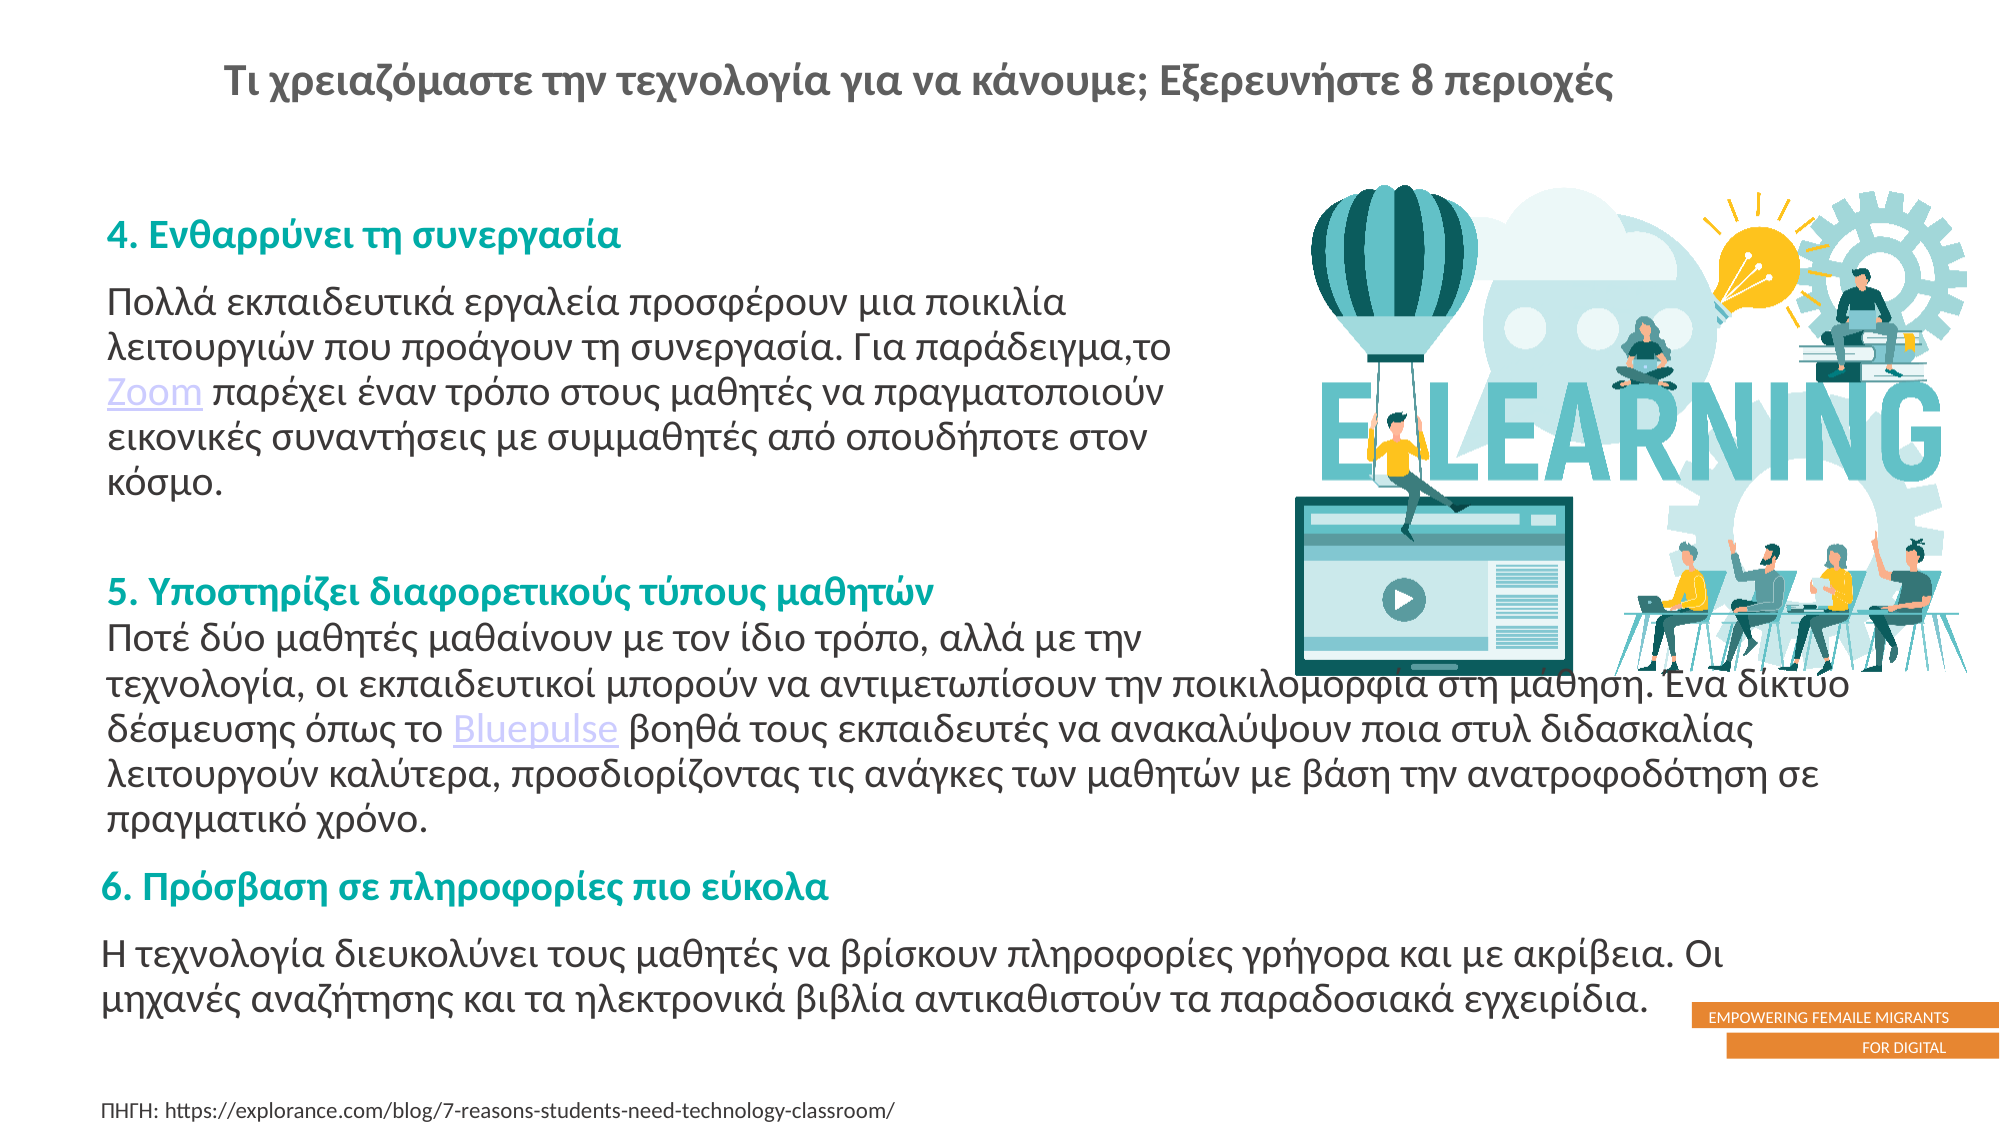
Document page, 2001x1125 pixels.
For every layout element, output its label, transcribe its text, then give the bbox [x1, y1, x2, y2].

picture [1227, 127, 1979, 734]
text_box Τι χρειαζόμαστε την τεχνολογία για να κάνουμε; Εξερευνήστε 8 περιοχές [209, 48, 1948, 205]
text_box 6. Πρόσβαση σε πληροφορίες πιο εύκολα Η τεχνολογία διευκολύνει τους μαθητές να βρίσκουν πληροφορίες γρήγορα και με ακρίβεια. Οι μηχανές αναζήτησης και τα ηλεκτρονικά βιβλία αντικαθιστούν τα παραδοσιακά εγχειρίδια. [86, 856, 1856, 1029]
text_box 5. Υποστηρίζει διαφορετικούς τύπους μαθητών Ποτέ δύο μαθητές μαθαίνουν με τον ίδιο τρόπο, αλλά με την τεχνολογία, οι εκπαιδευτικοί μπορούν να αντιμετωπίσουν την ποικιλομορφία στη μάθηση. Ένα δίκτυο δέσμευσης όπως το Bluepulse βοηθά τους εκπαιδευτές να ανακαλύψουν ποια στυλ διδασκαλίας λειτουργούν καλύτερα, προσδιορίζοντας τις ανάγκες των μαθητών με βάση την ανατροφοδότηση σε πραγματικό χρόνο. [92, 561, 1881, 849]
text_box ΠΗΓΗ: https://explorance.com/blog/7-reasons-students-need-technology-classroom/ [86, 1088, 1000, 1125]
text_box 4. Ενθαρρύνει τη συνεργασία Πολλά εκπαιδευτικά εργαλεία προσφέρουν μια ποικιλία λειτουργιών που προάγουν τη συνεργασία. Για παράδειγμα,το Zoom παρέχει έναν τρόπο στους μαθητές να πραγματοποιούν εικονικές συναντήσεις με συμμαθητές από οπουδήποτε στον κόσμο. [92, 205, 1227, 546]
